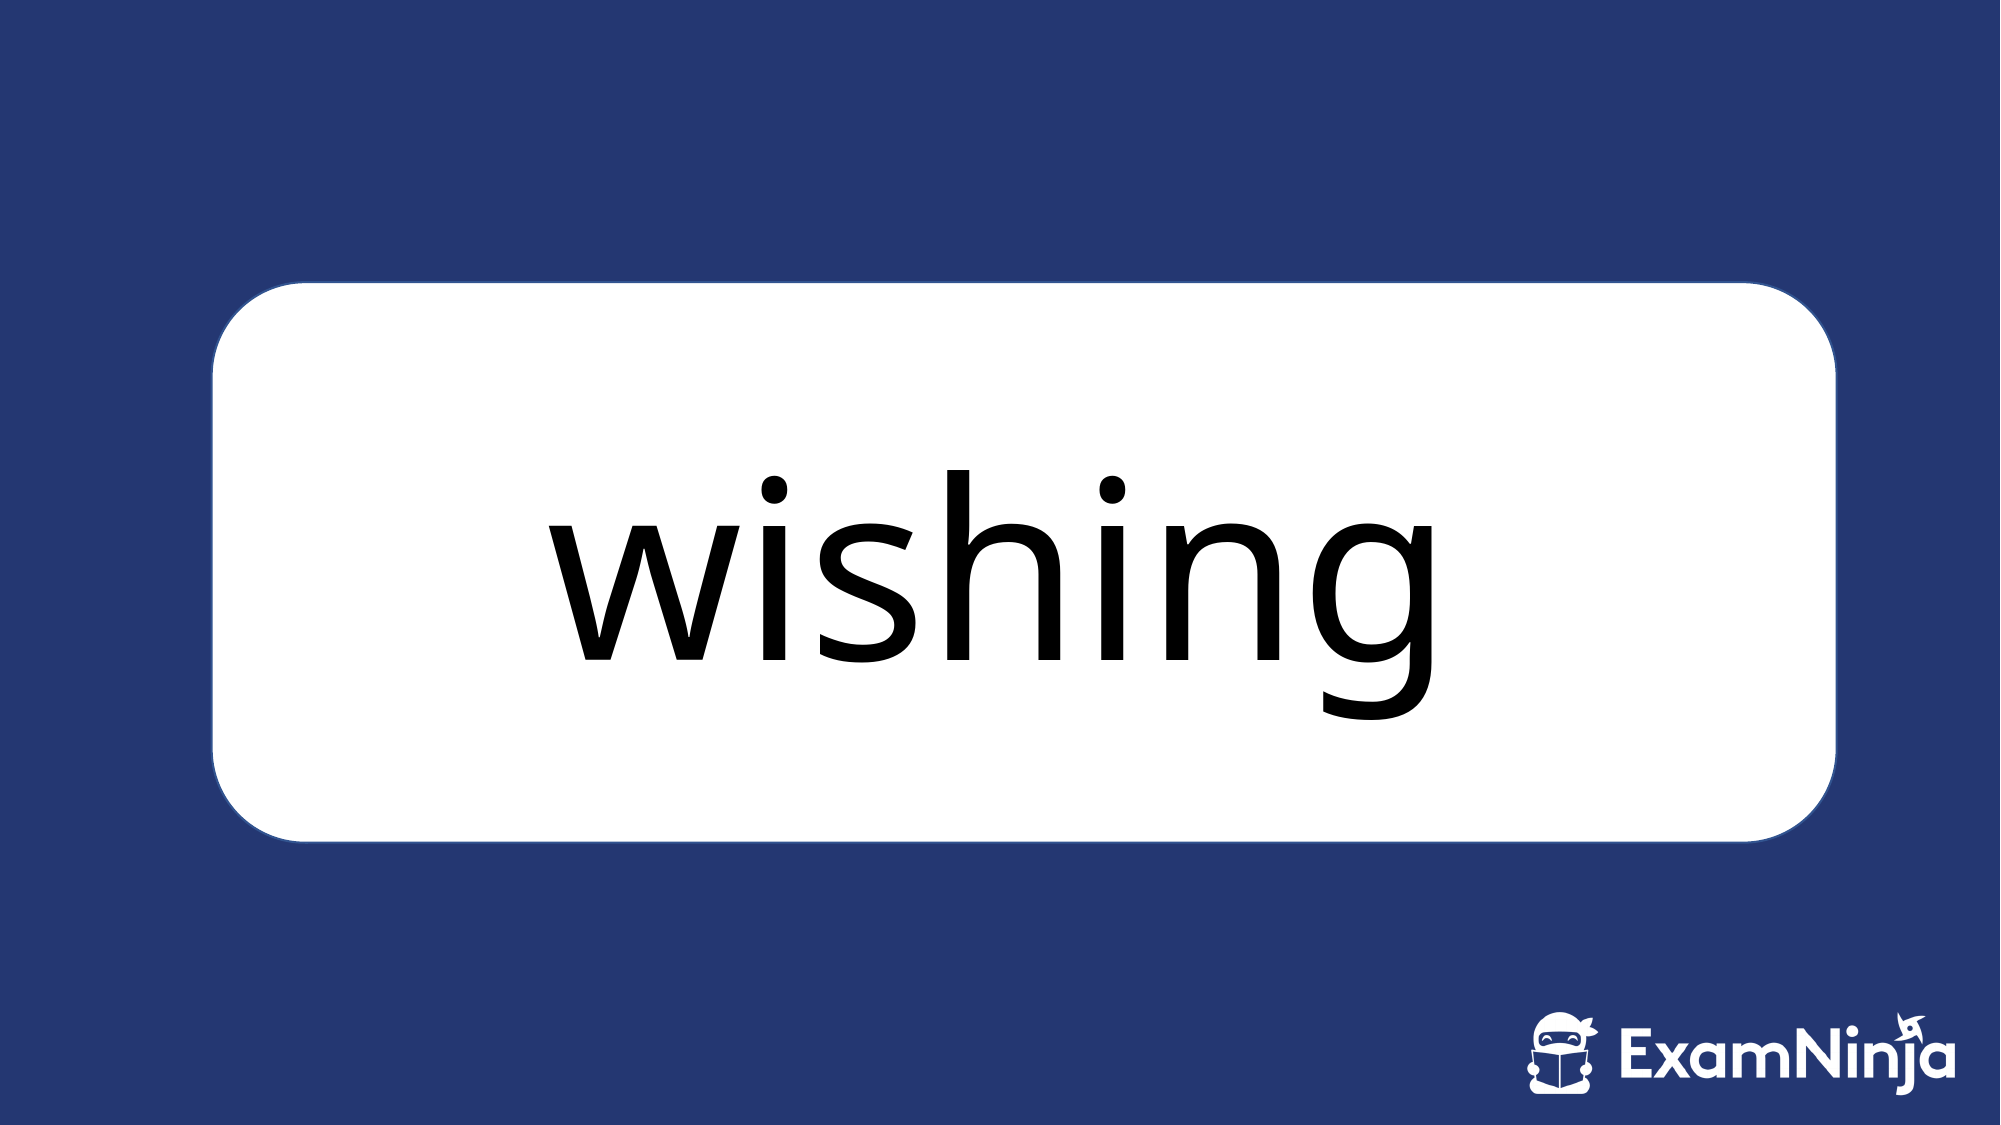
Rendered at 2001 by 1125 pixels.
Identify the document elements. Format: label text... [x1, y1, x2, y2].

text_box wishing [143, 403, 1857, 719]
text_box [210, 719, 1838, 844]
text_box [210, 281, 1838, 403]
picture [1501, 1003, 1979, 1102]
